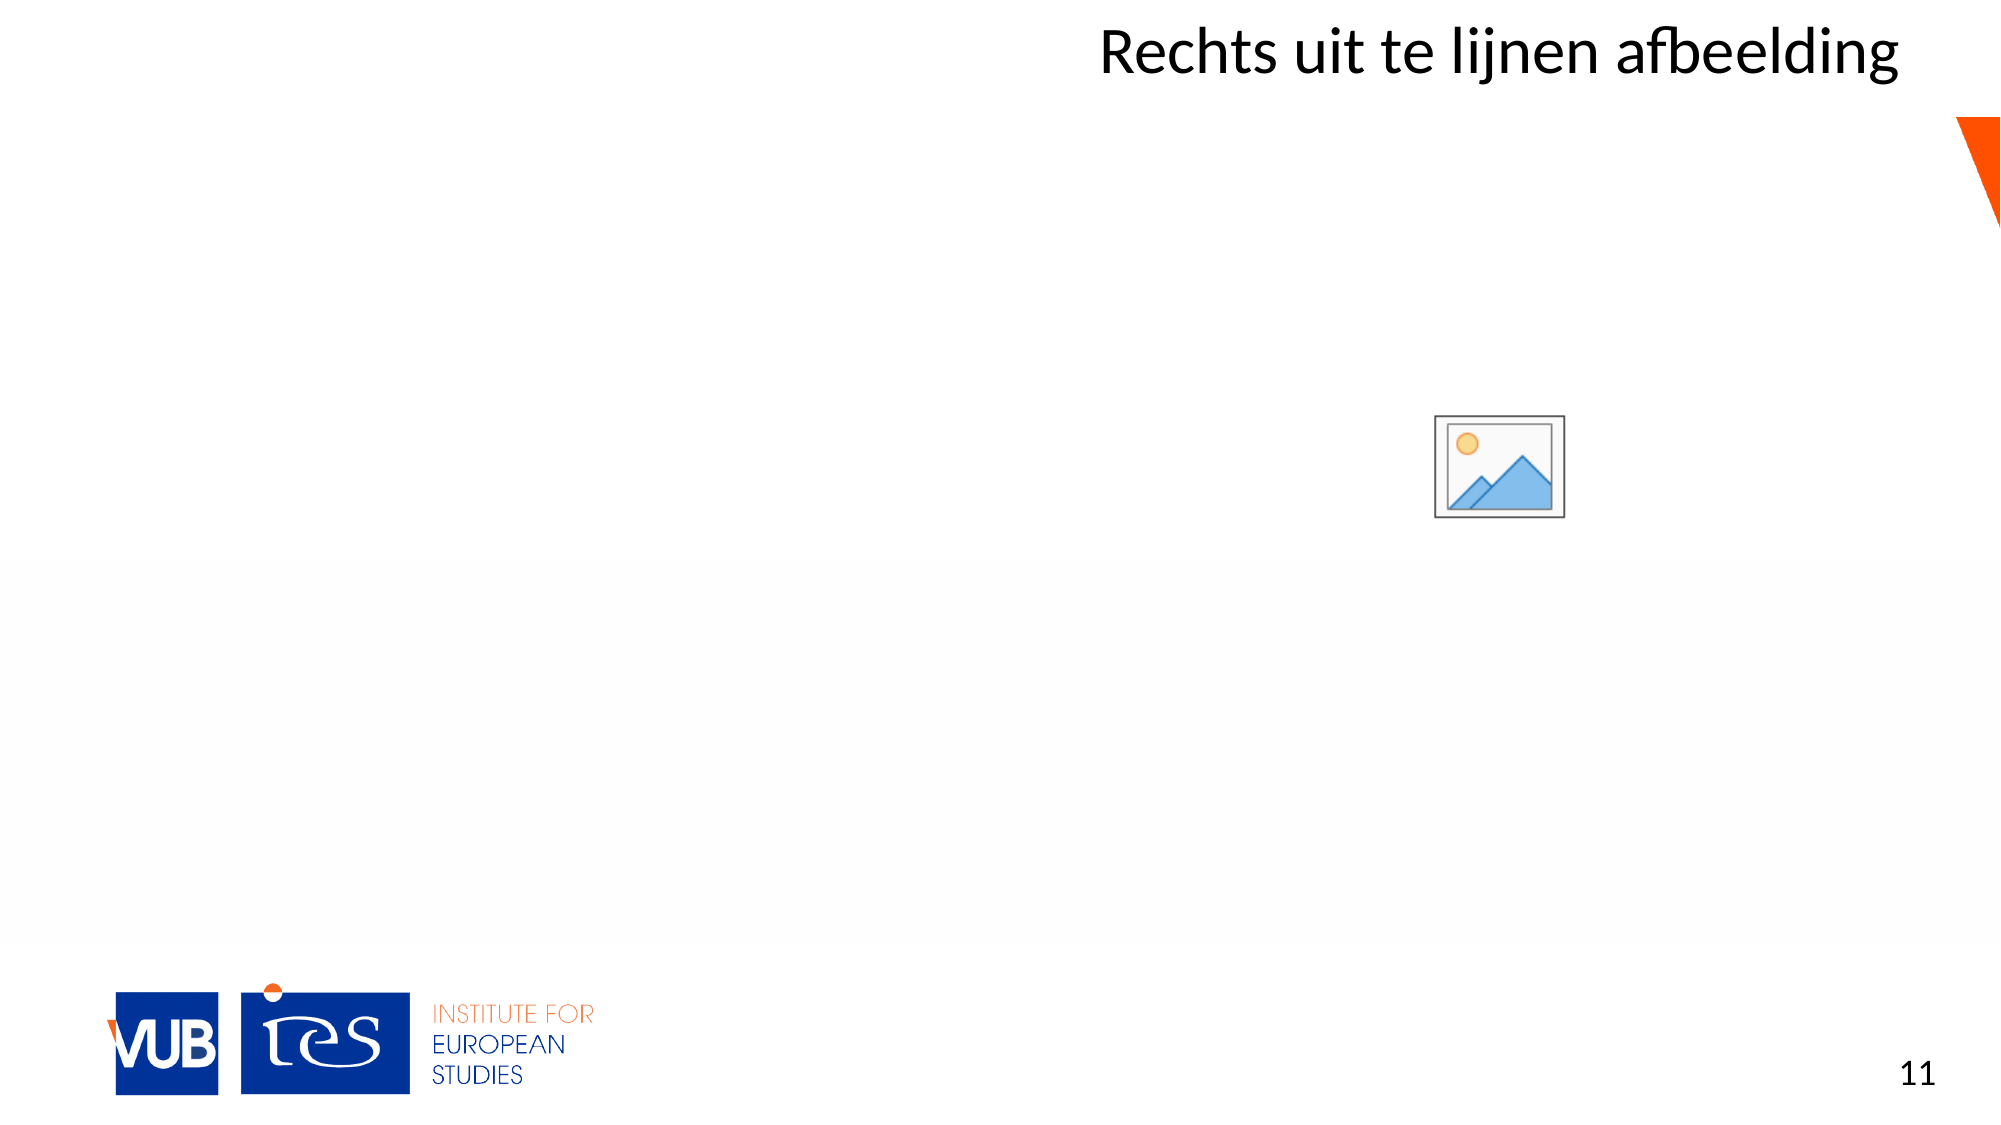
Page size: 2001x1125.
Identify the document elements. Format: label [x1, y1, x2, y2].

picture [999, 0, 2001, 935]
picture [89, 962, 651, 1124]
